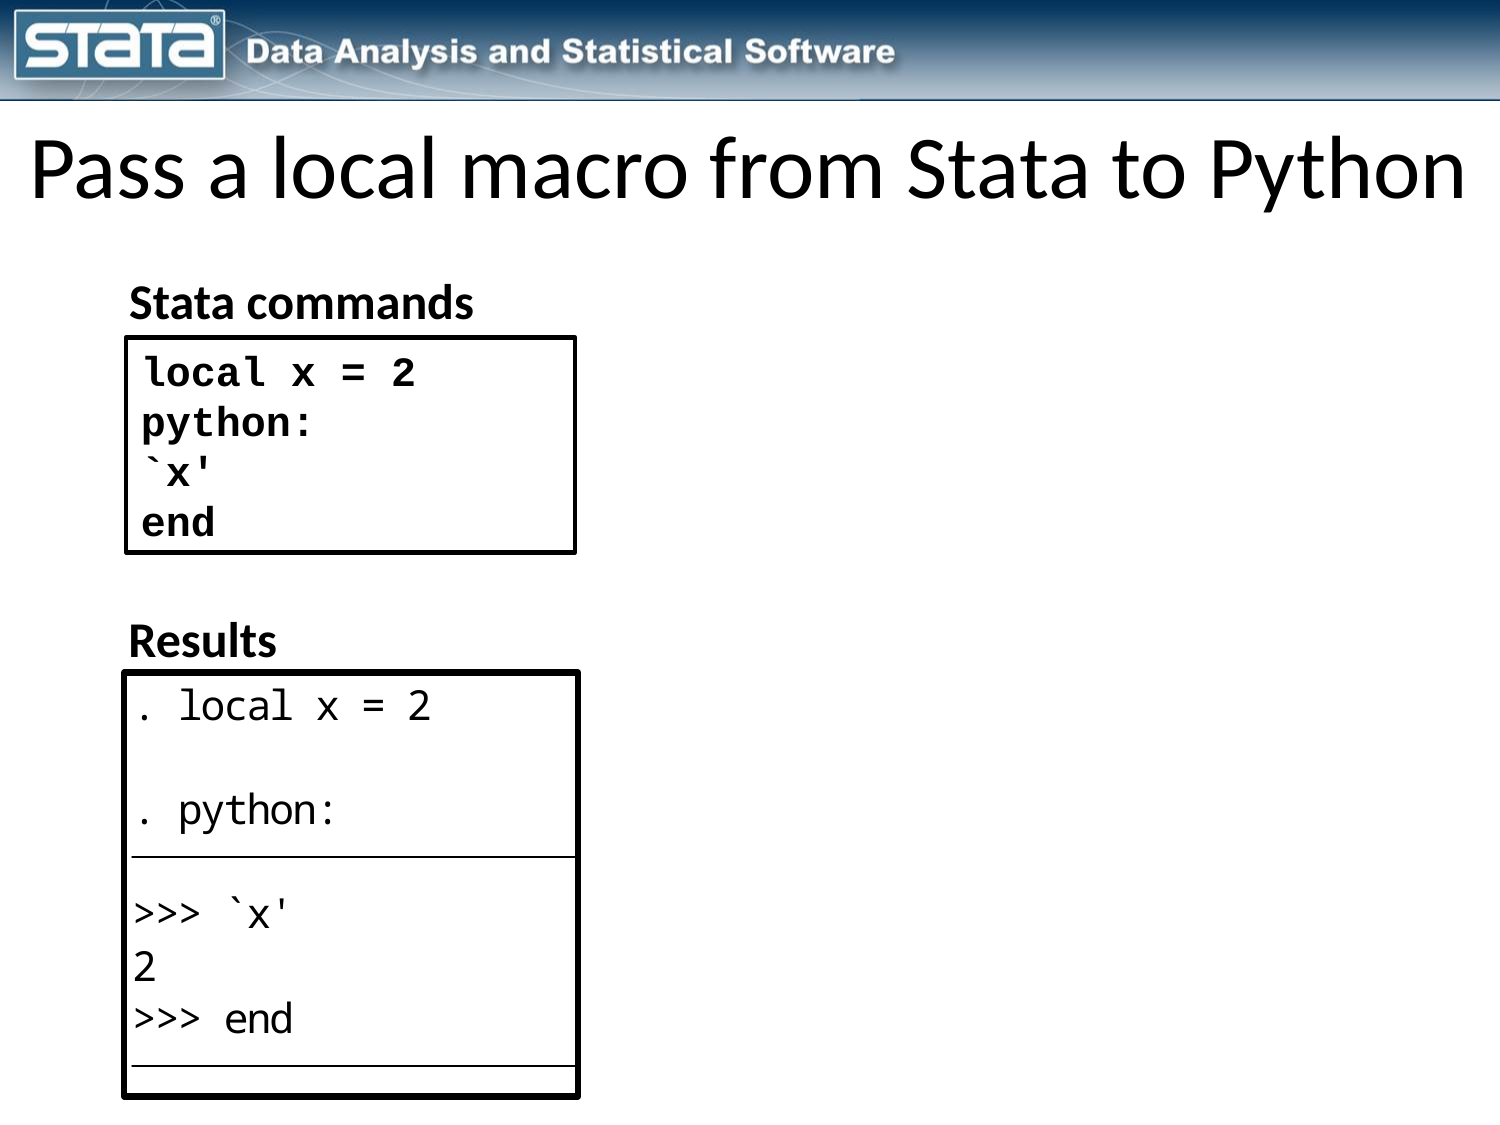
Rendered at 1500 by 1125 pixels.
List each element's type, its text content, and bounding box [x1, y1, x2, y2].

picture [127, 675, 576, 1094]
text_box Results [113, 599, 293, 675]
text_box Stata commands [114, 262, 490, 337]
picture [0, 0, 1500, 99]
title Pass a local macro from Stata to Python [0, 99, 1500, 225]
text_box local x = 2 python: `x' end [126, 337, 575, 553]
